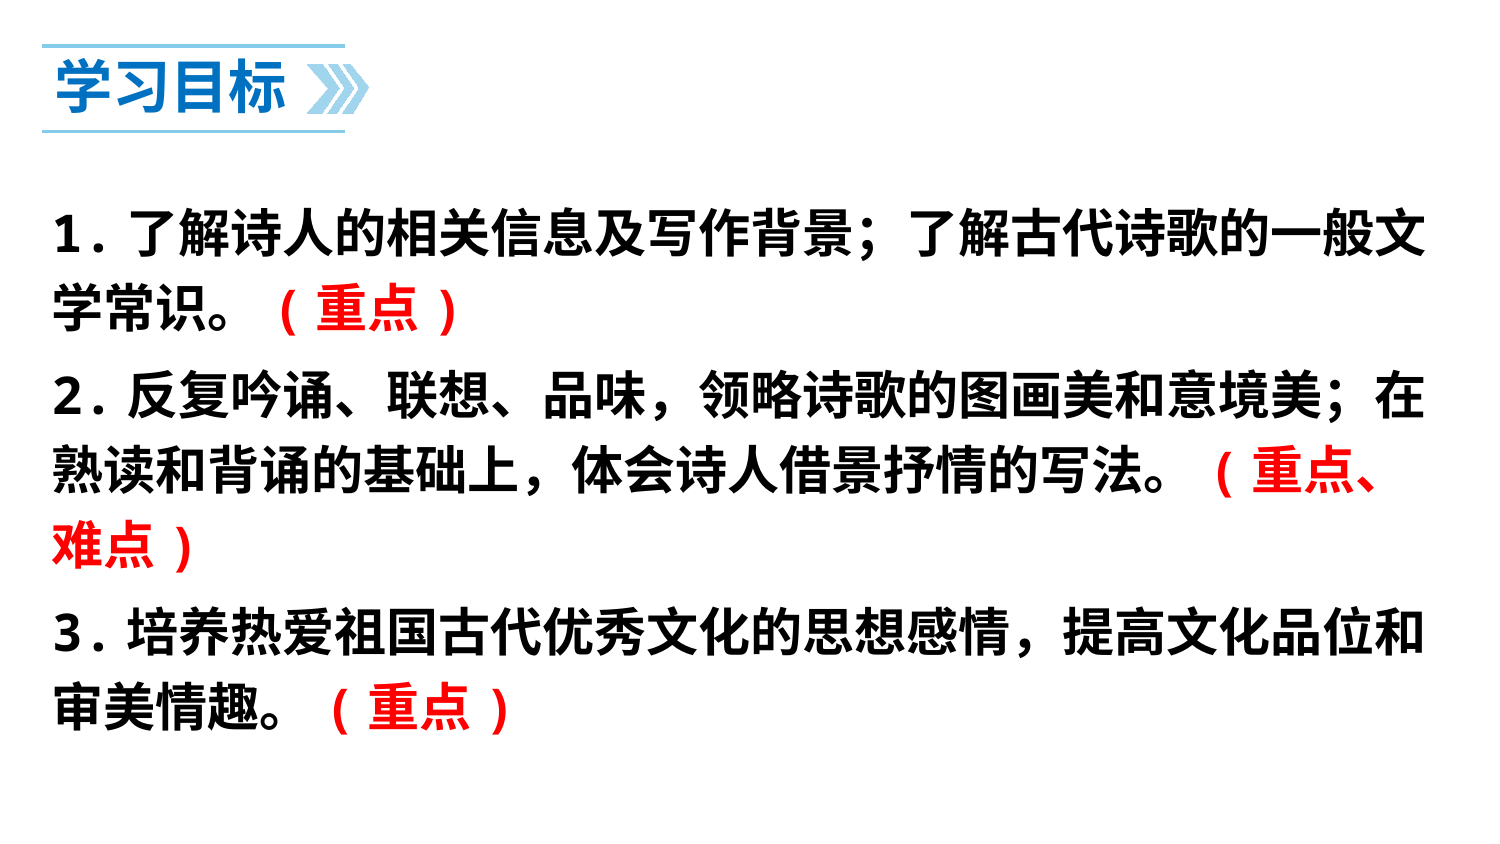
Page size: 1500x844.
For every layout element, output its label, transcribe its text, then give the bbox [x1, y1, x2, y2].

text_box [30, 43, 369, 133]
text_box 1.了解诗人的相关信息及写作背景；了解古代诗歌的一般文学常识。(重点) 2.反复吟诵、联想、品味，领略诗歌的图画美和意境美；在熟读和背诵的基础上，体会诗人借景抒情的写法。(重点、难点) 3.培养热爱祖国古代优秀文化的思想感情，提高文化品位和审美情趣。(重点) [36, 180, 1449, 745]
